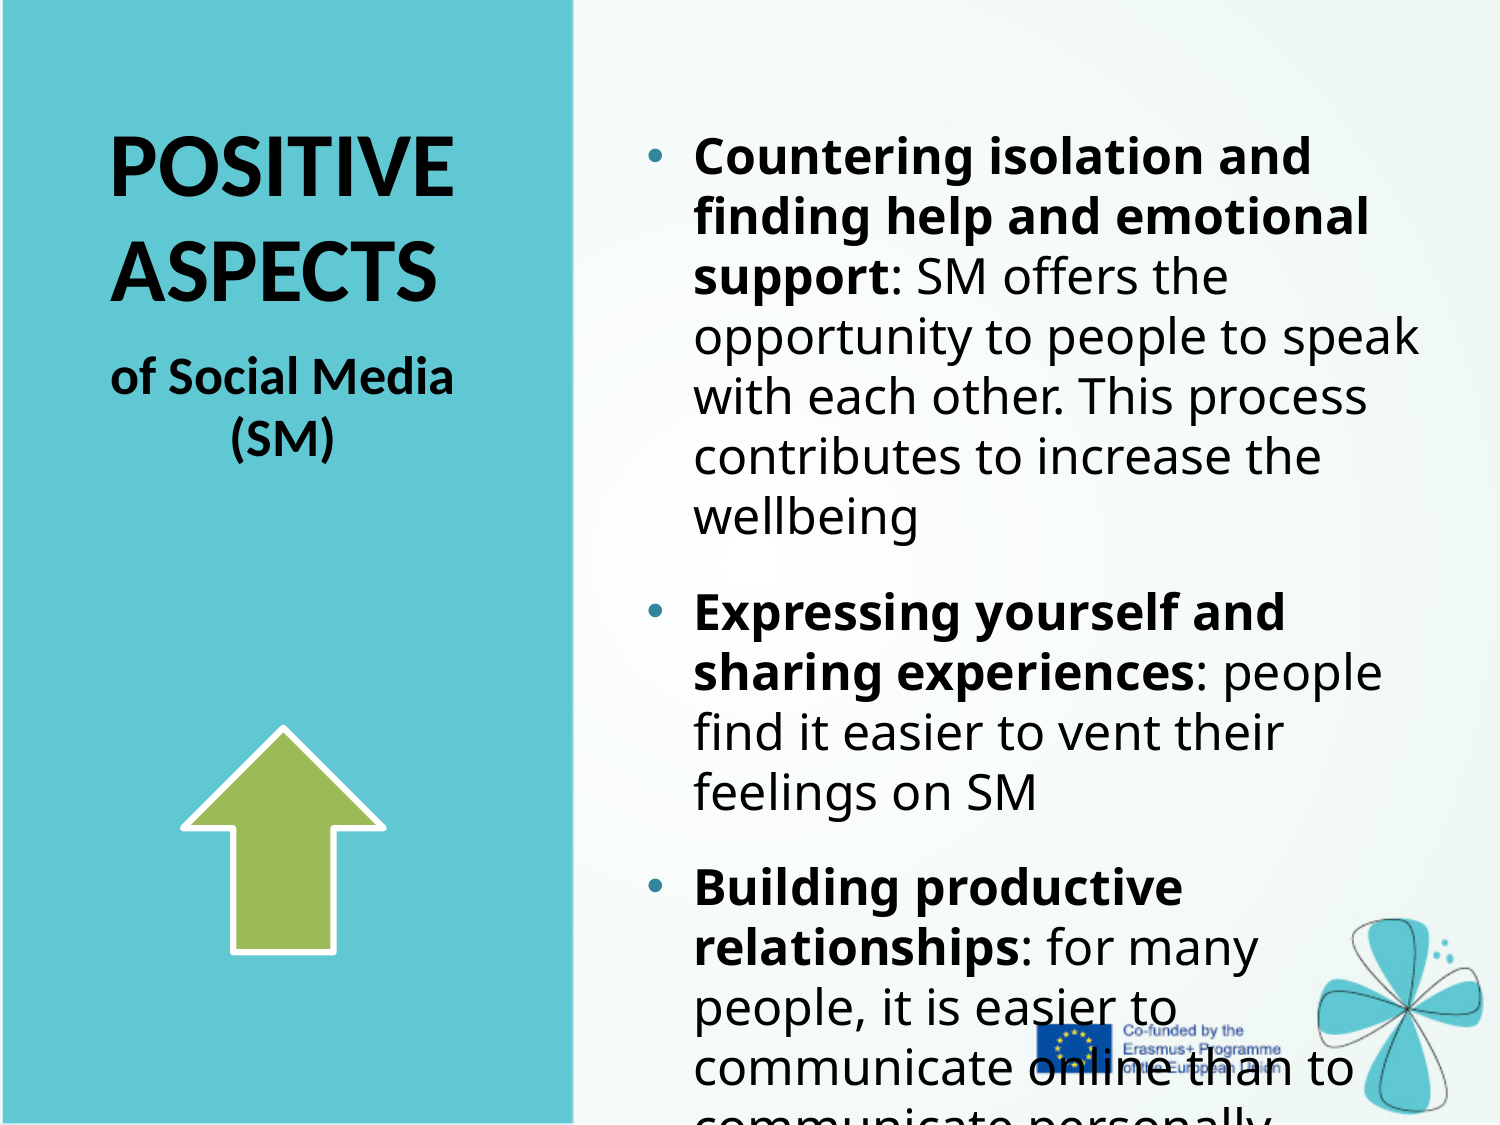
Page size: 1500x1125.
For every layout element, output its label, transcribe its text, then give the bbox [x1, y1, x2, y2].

text_box [181, 725, 386, 955]
picture [0, 0, 1500, 1125]
text_box Countering isolation and finding help and emotional support: SM offers the opportunity to people to speak with each other. This process contributes to increase the wellbeing Expressing yourself and sharing experiences: people find it easier to vent their feelings on SM Building productive relationships: for many people, it is easier to communicate online than to communicate personally [631, 117, 1437, 1125]
table_header positive aspects of Social Media (SM) [52, 114, 515, 470]
